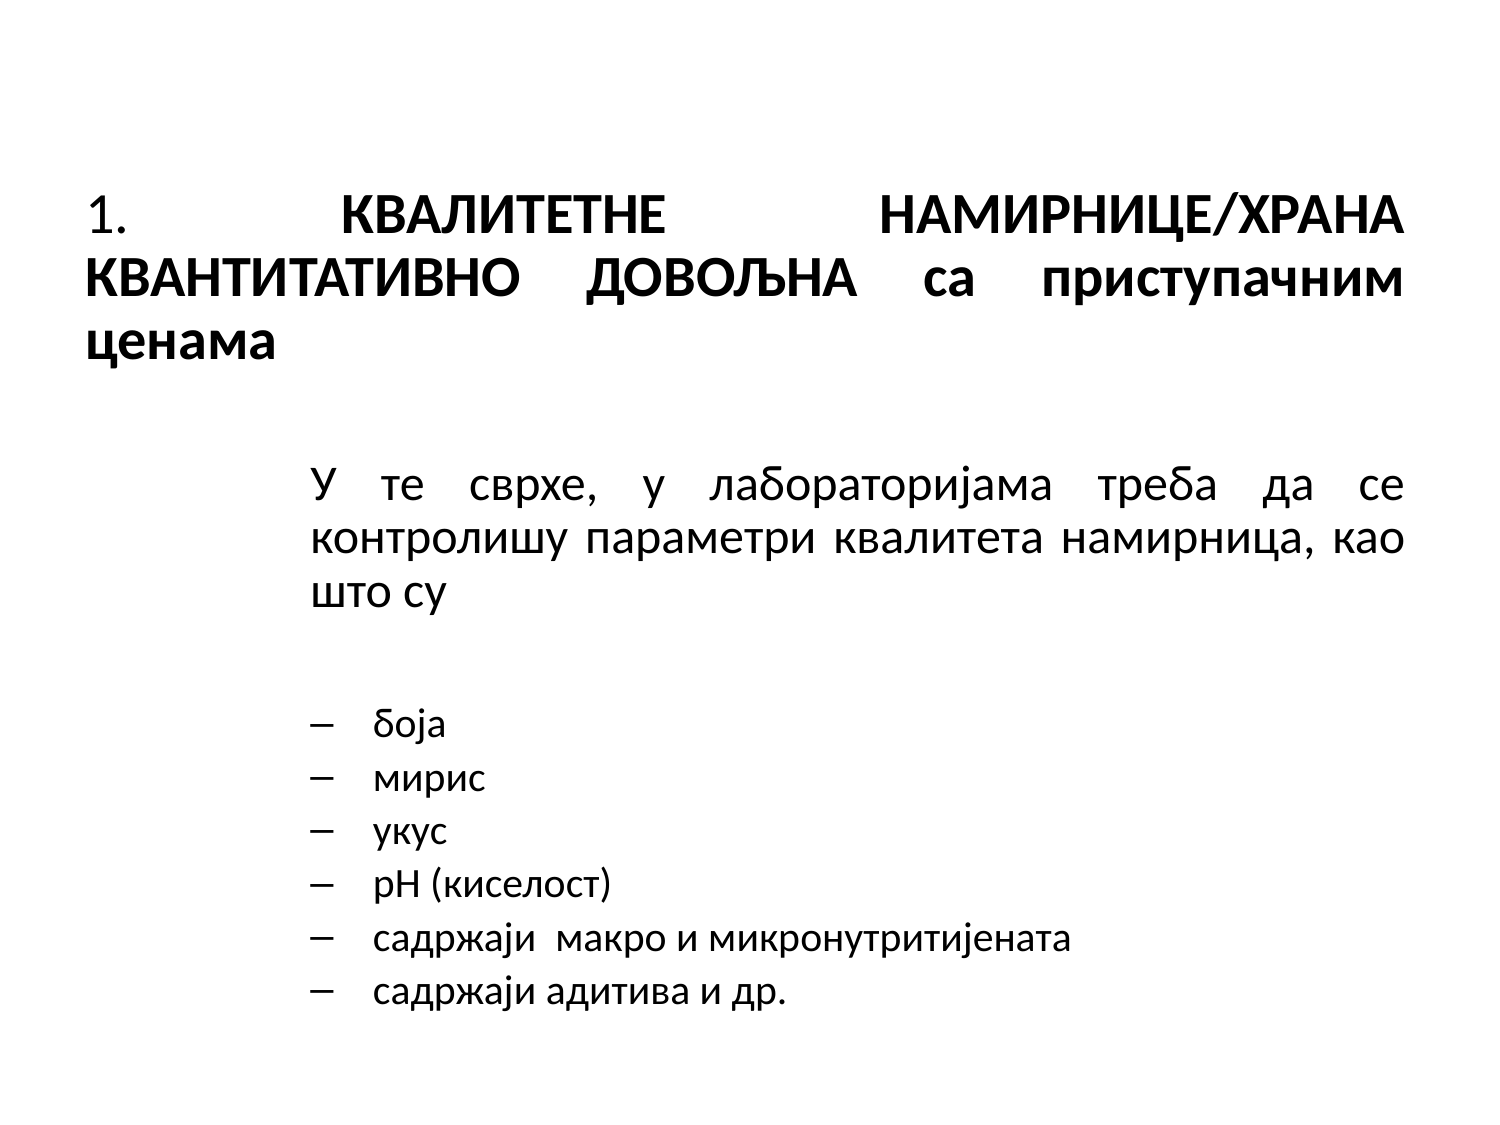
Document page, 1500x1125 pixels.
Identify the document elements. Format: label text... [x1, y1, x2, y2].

list 1. КВАЛИТЕТНЕ НАМИРНИЦЕ/ХРАНА КВАНТИТАТИВНО ДОВОЉНА са приступачним ценама У те сврхе, у лабораторијама треба да се контролишу параметри квалитета намирница, као што су боја мирис укус pH (киселост) садржаји макро и микронутритијената садржаји адитива и др. [70, 175, 1421, 1080]
